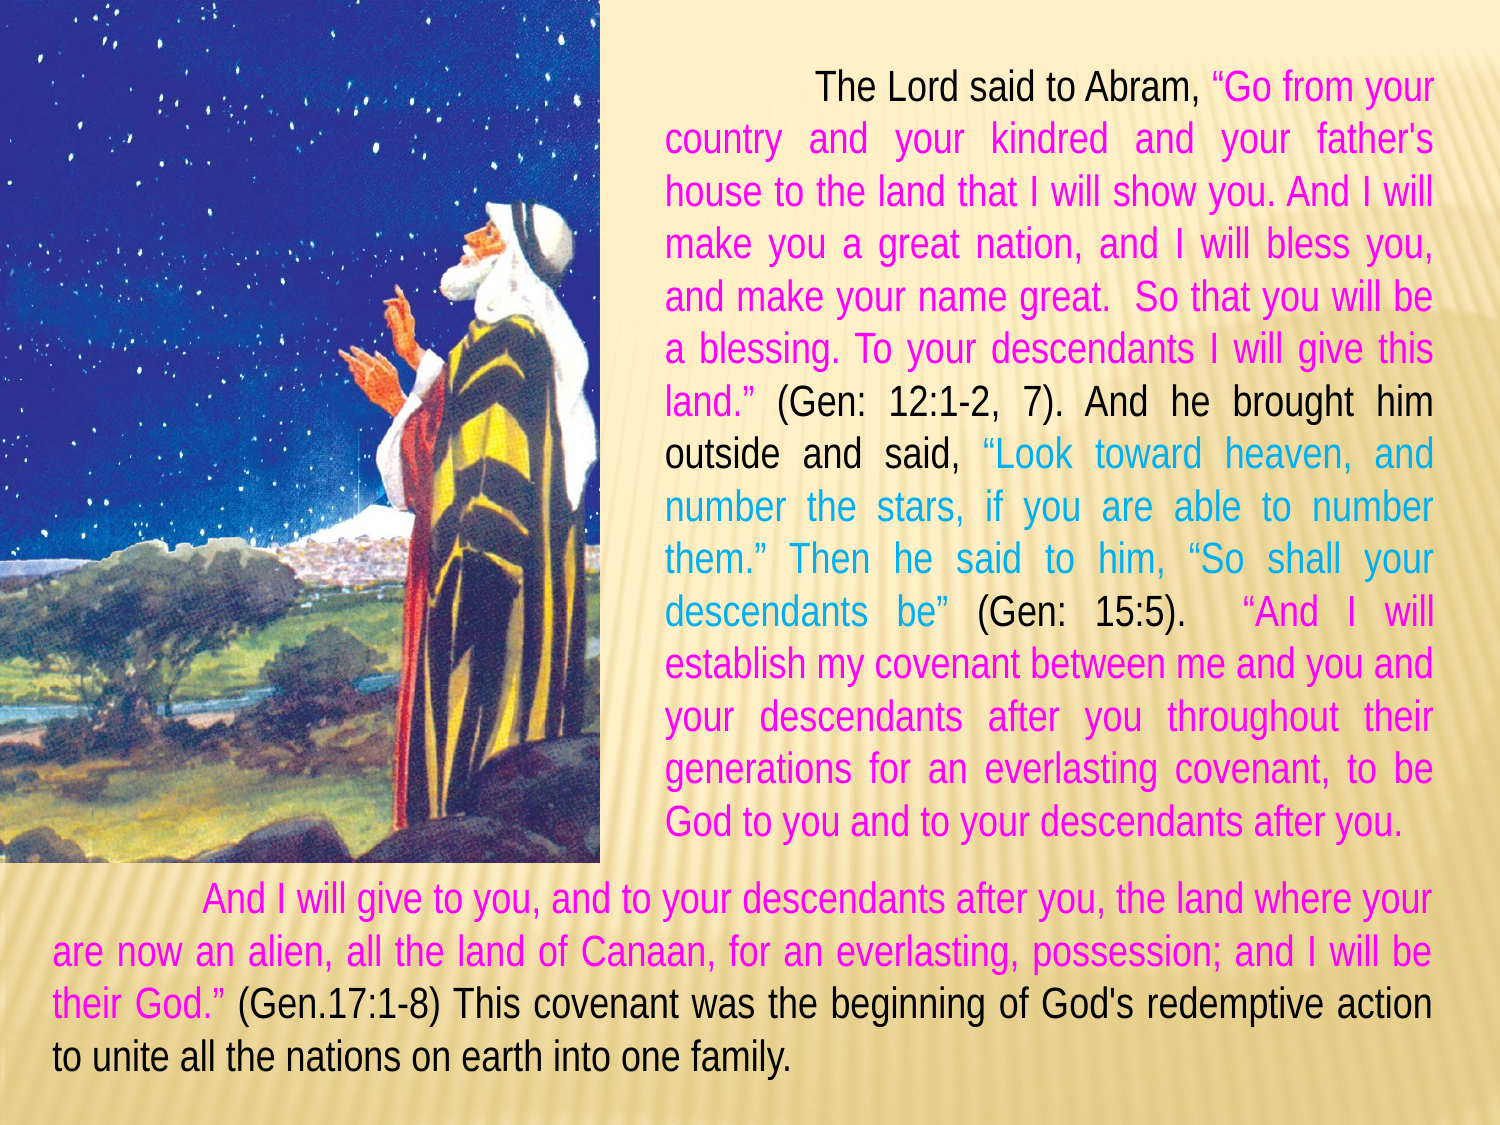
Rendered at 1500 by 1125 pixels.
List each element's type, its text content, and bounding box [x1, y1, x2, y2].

text_box The Lord said to Abram, “Go from your country and your kindred and your father's house to the land that I will show you. And I will make you a great nation, and I will bless you, and make your name great. So that you will be a blessing. To your descendants I will give this land.” (Gen: 12:1-2, 7). And he brought him outside and said, “Look toward heaven, and number the stars, if you are able to number them.” Then he said to him, “So shall your descendants be” (Gen: 15:5). “And I will establish my covenant between me and you and your descendants after you throughout their generations for an everlasting covenant, to be God to you and to your descendants after you. [650, 50, 1450, 853]
text_box And I will give to you, and to your descendants after you, the land where your are now an alien, all the land of Canaan, for an everlasting, possession; and I will be their God.” (Gen.17:1-8) This covenant was the beginning of God's redemptive action to unite all the nations on earth into one family. [37, 862, 1450, 1088]
picture [0, 0, 601, 863]
